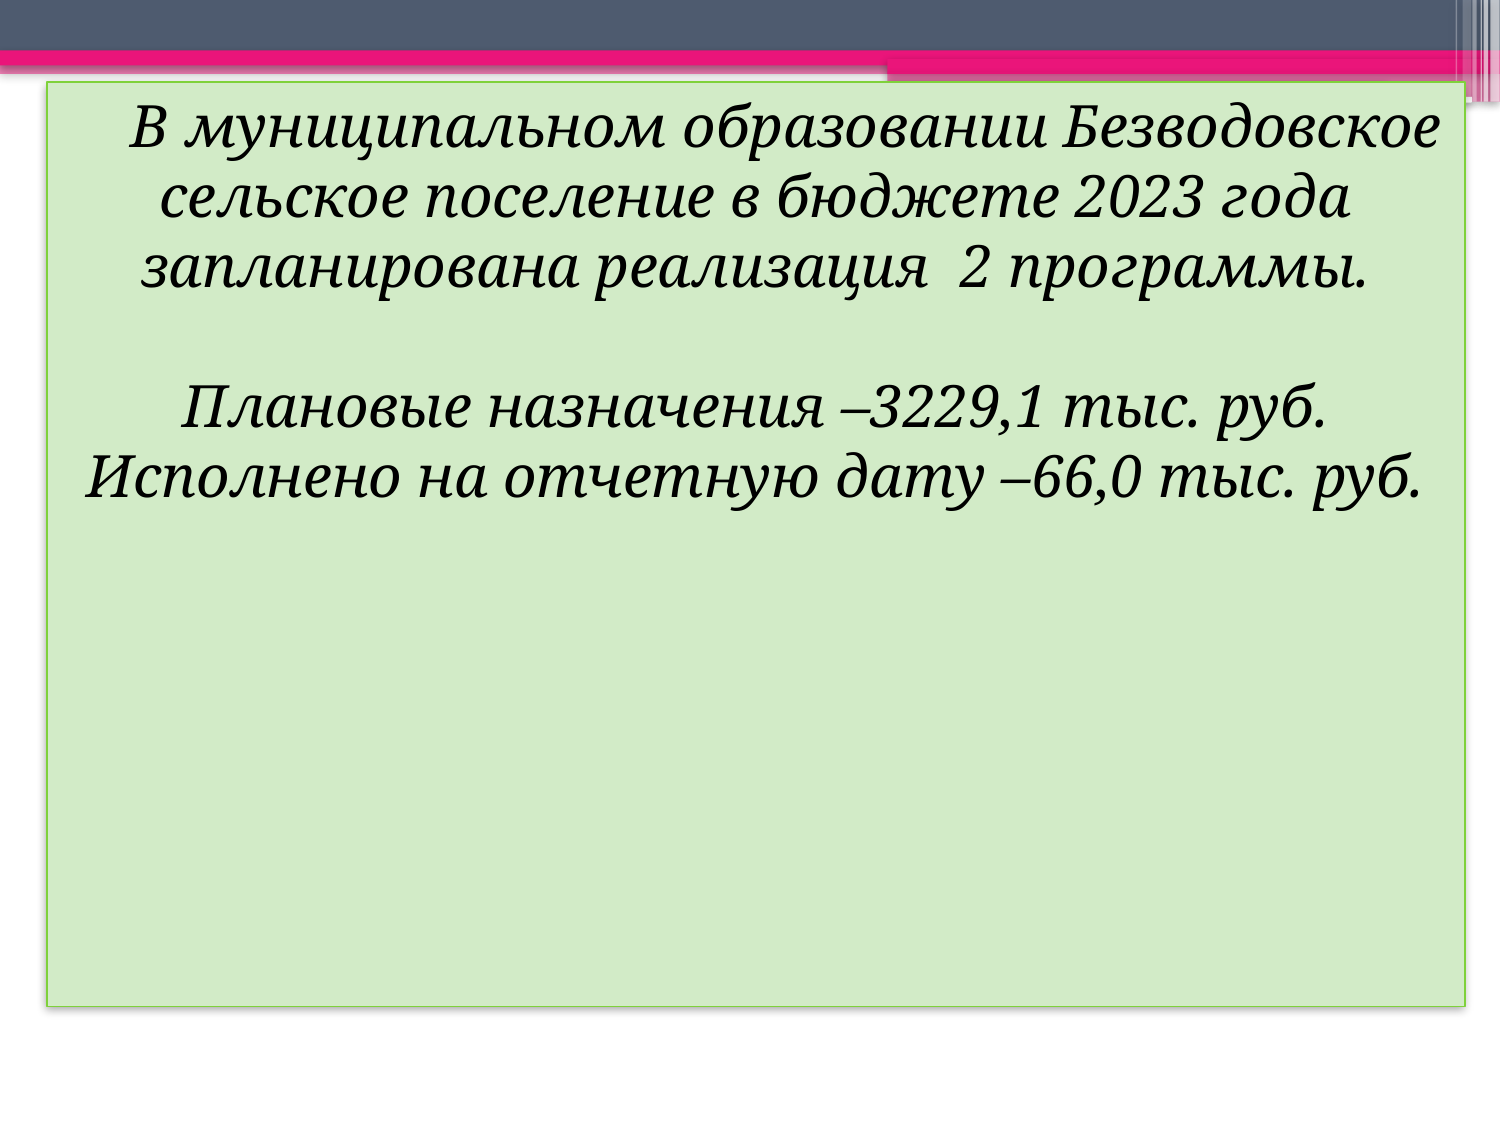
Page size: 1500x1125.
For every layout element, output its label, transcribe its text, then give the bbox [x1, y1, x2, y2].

text_box В муниципальном образовании Безводовское сельское поселение в бюджете 2023 года запланирована реализация 2 программы. Плановые назначения –3229,1 тыс. руб. Исполнено на отчетную дату –66,0 тыс. руб. [46, 81, 1466, 1007]
